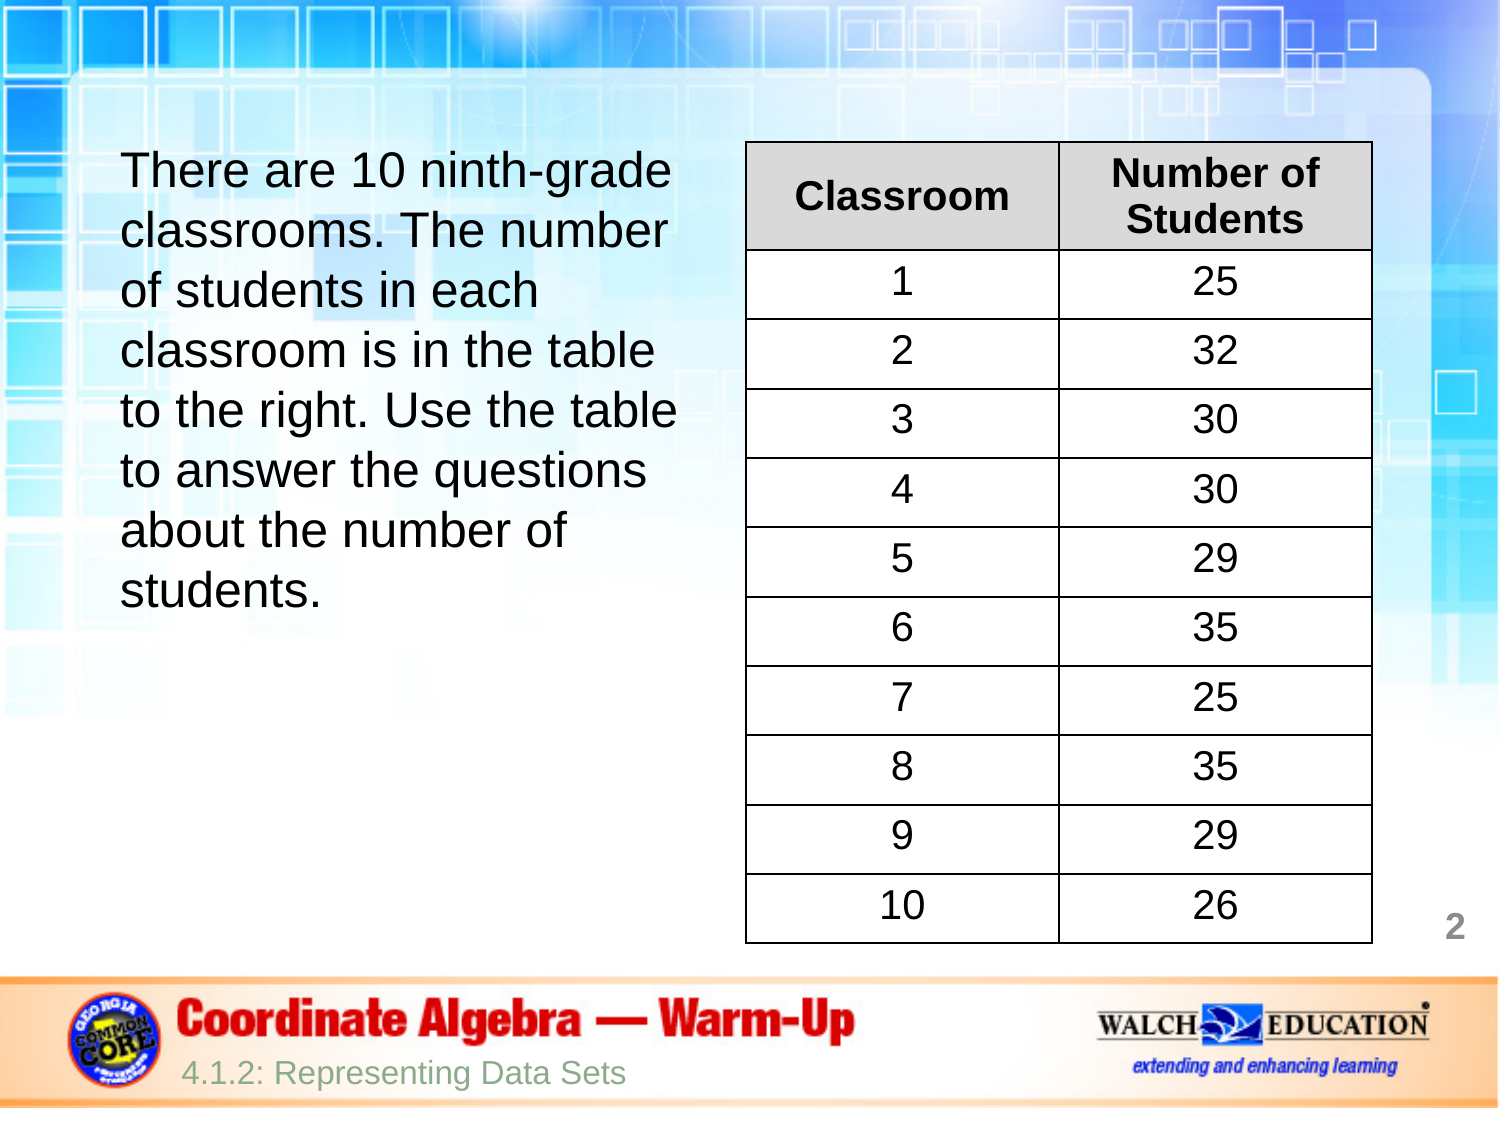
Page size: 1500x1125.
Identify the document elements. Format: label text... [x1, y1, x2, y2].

table_cell 1 [747, 251, 1058, 318]
table_header Classroom [747, 143, 1058, 249]
footer 4.1.2: Representing Data Sets [166, 1048, 1065, 1094]
table_cell 25 [1060, 667, 1371, 734]
table_cell 30 [1060, 459, 1371, 526]
slide_number 2 [1361, 901, 1481, 949]
table_cell 35 [1060, 598, 1371, 665]
table_cell 2 [747, 320, 1058, 388]
table_cell 32 [1060, 320, 1371, 388]
table_cell 25 [1060, 251, 1371, 318]
table_header Number of Students [1060, 143, 1371, 249]
table_cell 29 [1060, 528, 1371, 596]
table_cell 4 [747, 459, 1058, 526]
text_box There are 10 ninth-grade classrooms. The number of students in each classroom is in the table to the right. Use the table to answer the questions about the number of students. [105, 130, 1410, 949]
table_cell 6 [747, 598, 1058, 665]
table_cell 5 [747, 528, 1058, 596]
table_cell 3 [747, 390, 1058, 457]
table_cell 30 [1060, 390, 1371, 457]
table_cell 8 [747, 736, 1058, 804]
picture [0, 0, 1500, 1108]
table_cell 9 [747, 806, 1058, 873]
table_cell 7 [747, 667, 1058, 734]
table_cell 35 [1060, 736, 1371, 804]
table_cell 10 [747, 875, 1058, 942]
table_cell 26 [1060, 875, 1371, 942]
table_cell 29 [1060, 806, 1371, 873]
